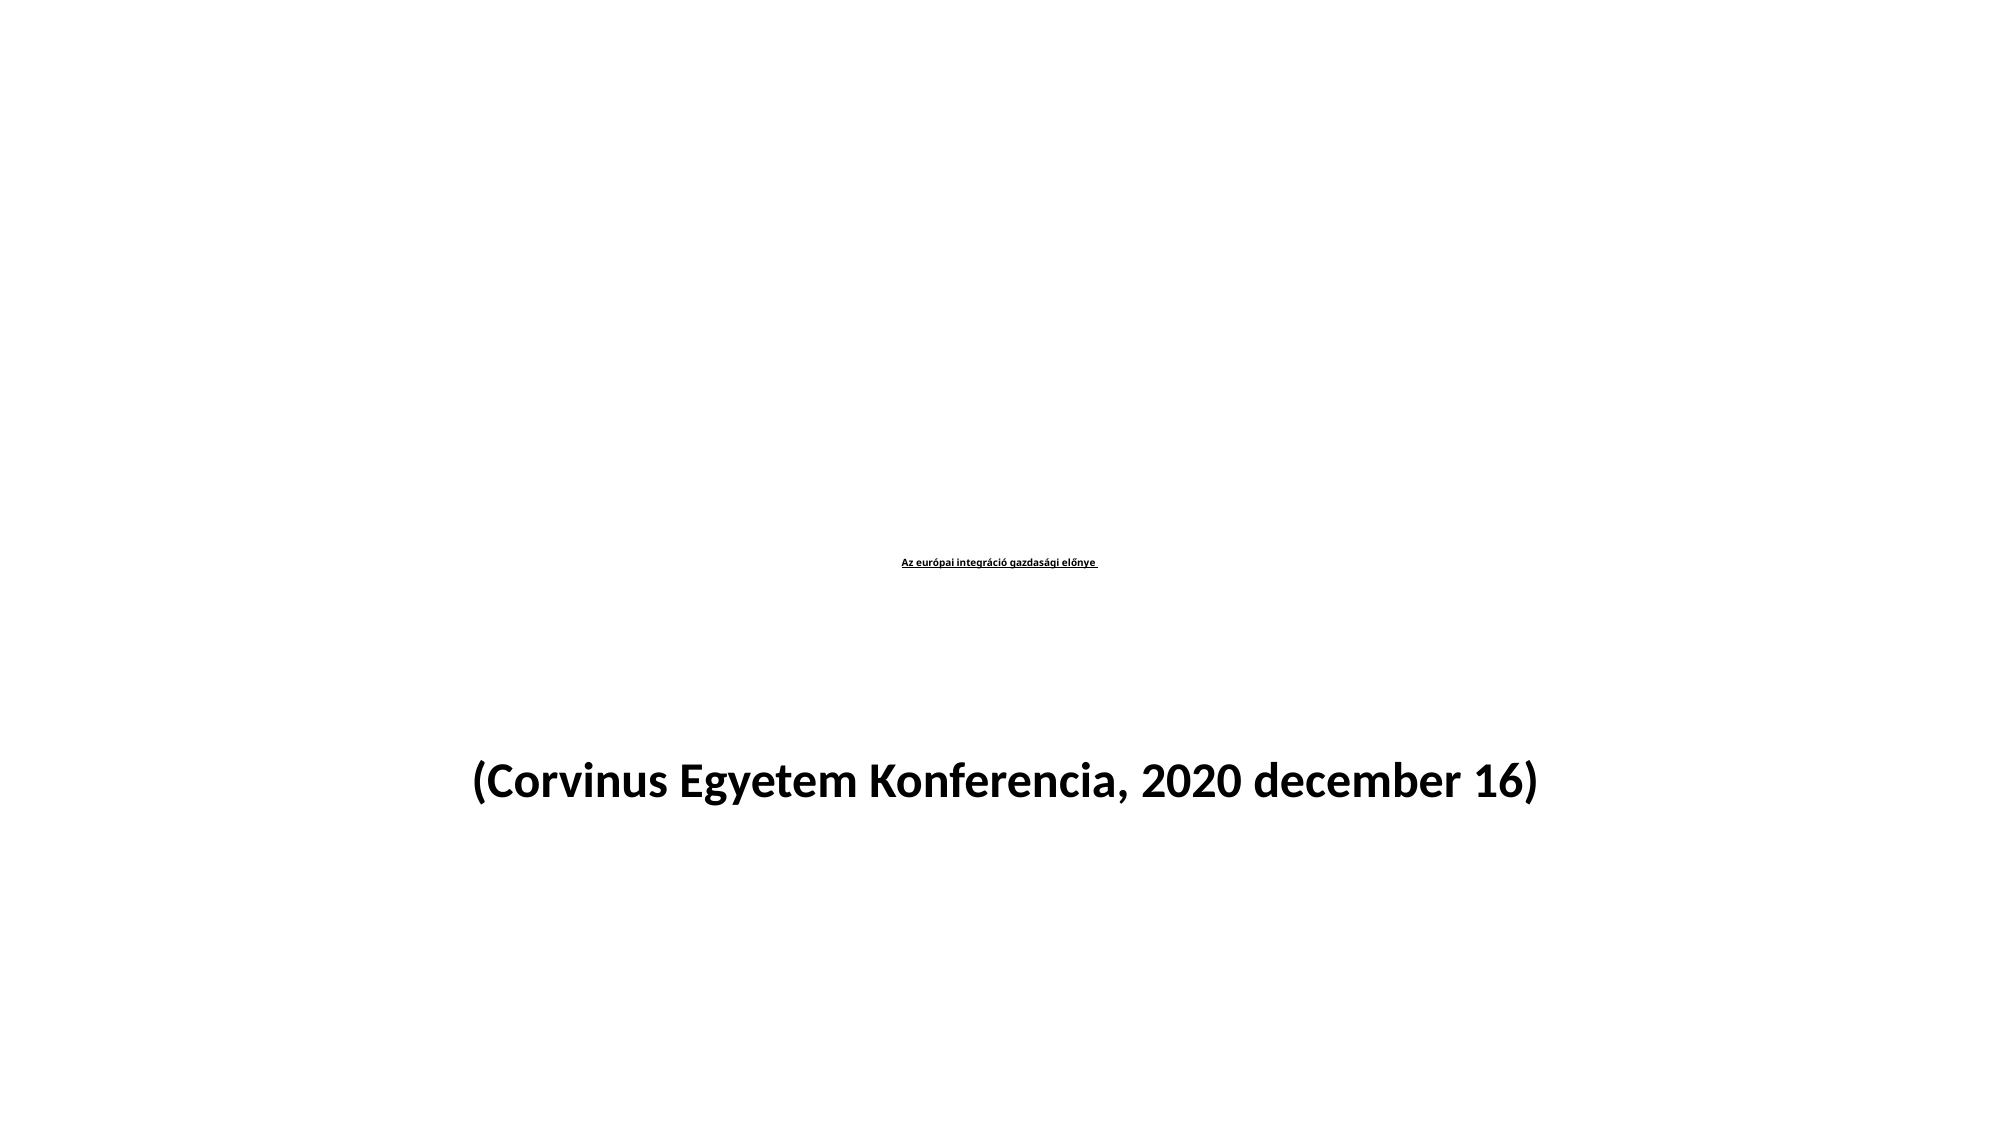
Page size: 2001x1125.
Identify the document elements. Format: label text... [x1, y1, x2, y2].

subtitle (Corvinus Egyetem Konferencia, 2020 december 16) [249, 590, 1750, 863]
title Az európai integráció gazdasági előnye [249, 184, 1750, 576]
